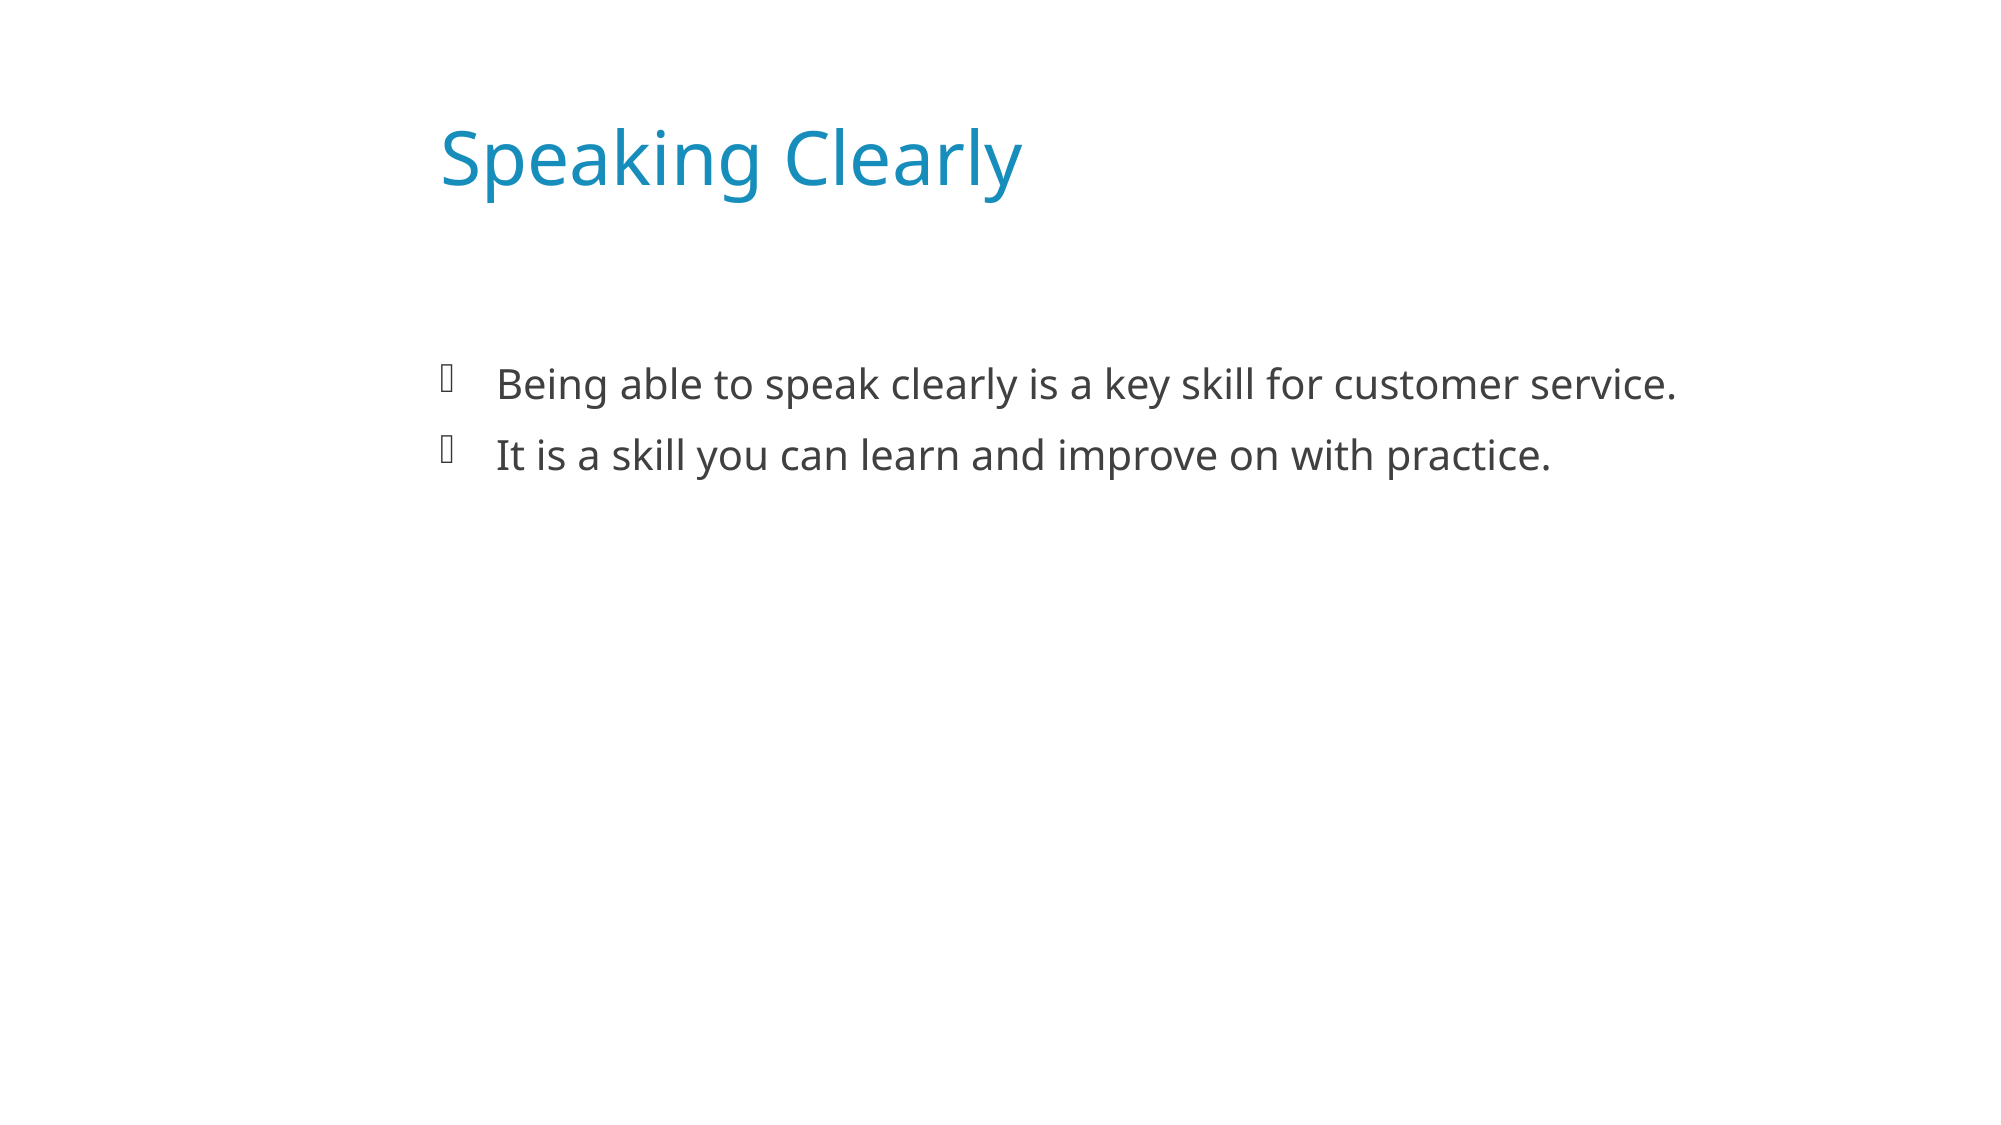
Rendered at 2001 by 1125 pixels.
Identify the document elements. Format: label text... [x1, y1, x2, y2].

title Speaking Clearly [425, 102, 1888, 313]
list Being able to speak clearly is a key skill for customer service. It is a skill you can learn and improve on with practice. [424, 350, 1888, 1074]
